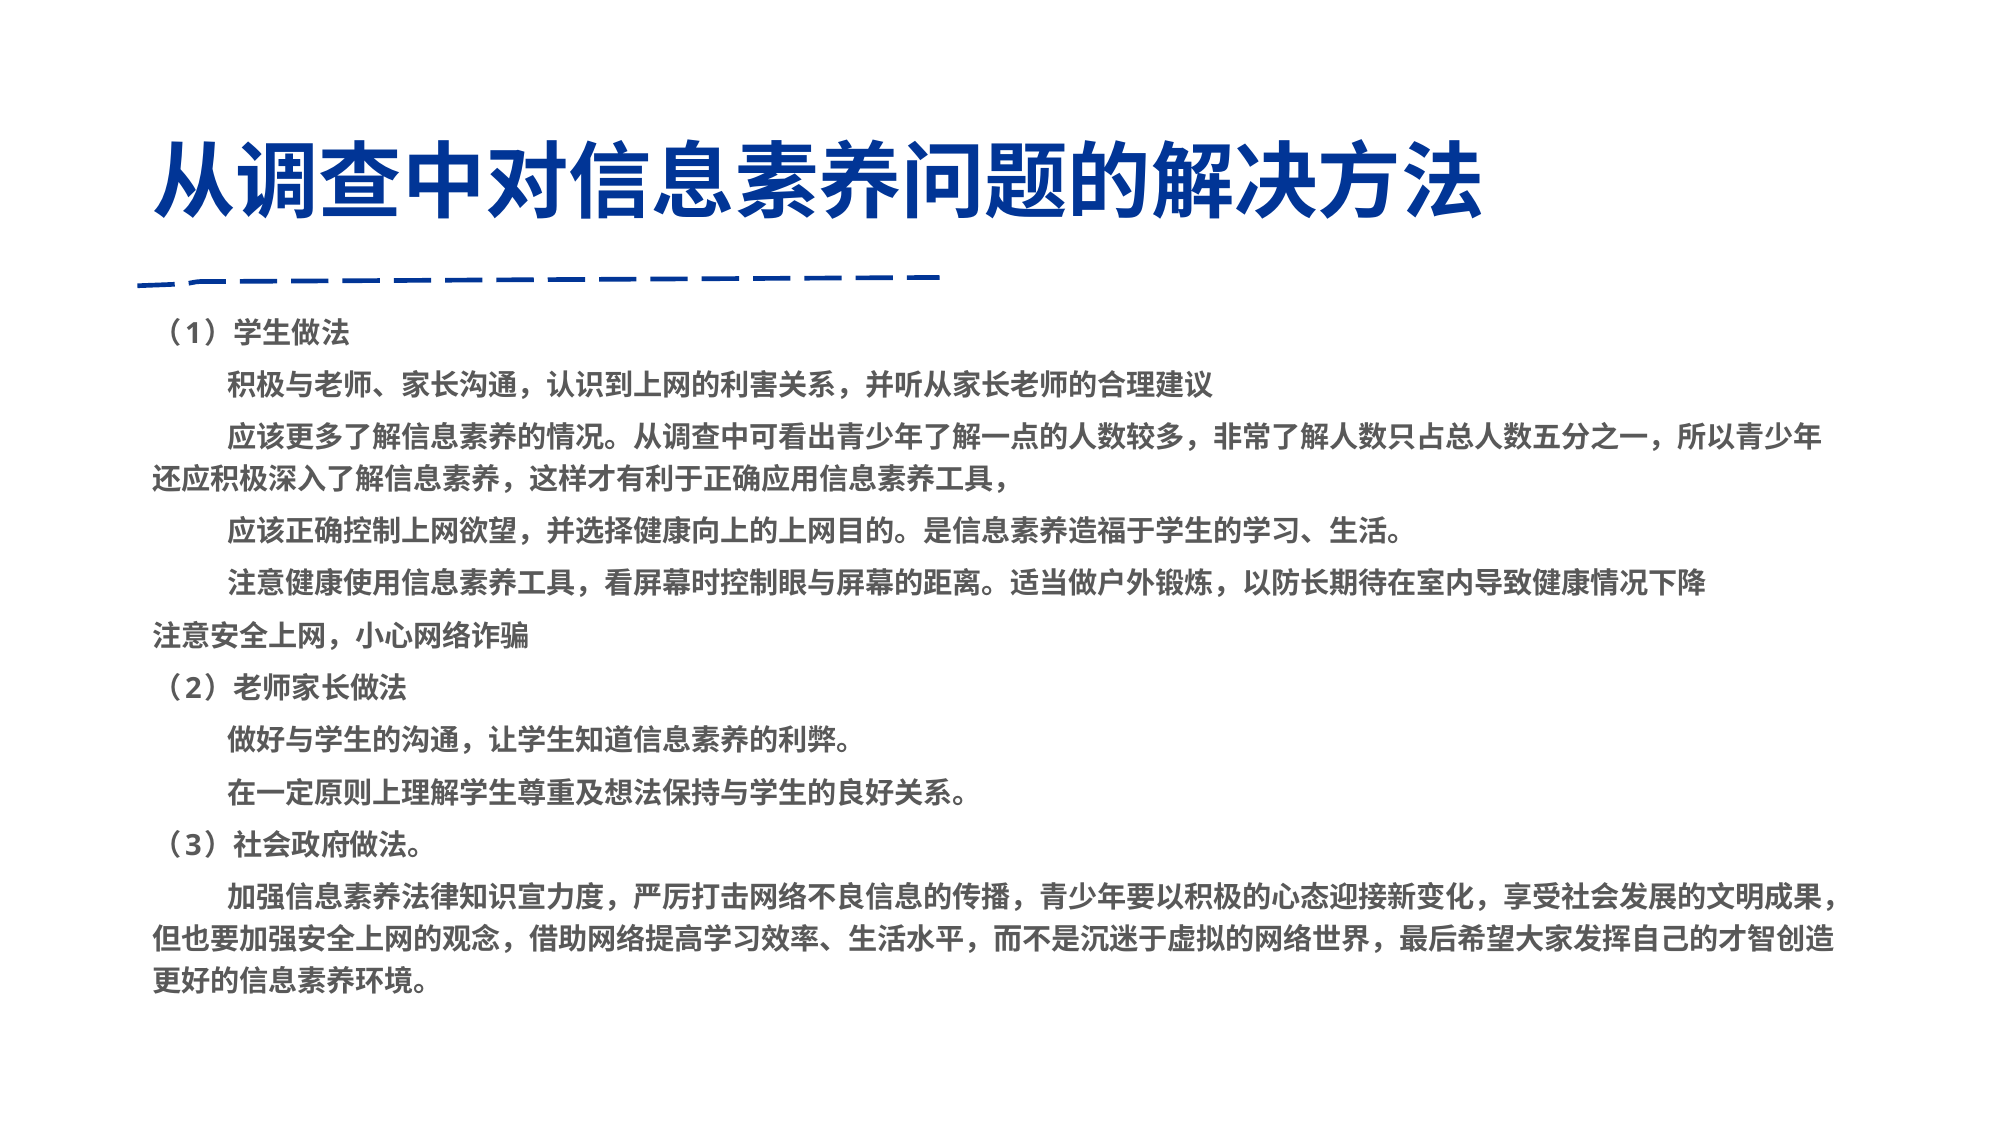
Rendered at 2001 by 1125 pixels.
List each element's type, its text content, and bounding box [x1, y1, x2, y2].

list （1）学生做法 积极与老师、家长沟通，认识到上网的利害关系，并听从家长老师的合理建议 应该更多了解信息素养的情况。从调查中可看出青少年了解一点的人数较多，非常了解人数只占总人数五分之一，所以青少年还应积极深入了解信息素养，这样才有利于正确应用信息素养工具， 应该正确控制上网欲望，并选择健康向上的上网目的。是信息素养造福于学生的学习、生活。 注意健康使用信息素养工具，看屏幕时控制眼与屏幕的距离。适当做户外锻炼，以防长期待在室内导致健康情况下降 注意安全上网，小心网络诈骗 （2）老师家长做法 做好与学生的沟通，让学生知道信息素养的利弊。 在一定原则上理解学生尊重及想法保持与学生的良好关系。 （3）社会政府做法。 加强信息素养法律知识宣力度，严厉打击网络不良信息的传播，青少年要以积极的心态迎接新变化，享受社会发展的文明成果，但也要加强安全上网的观念，借助网络提高学习效率、生活水平，而不是沉迷于虚拟的网络世界，最后希望大家发挥自己的才智创造更好的信息素养环境。 [137, 299, 1863, 1014]
title 从调查中对信息素养问题的解决方法 [137, 59, 1863, 278]
